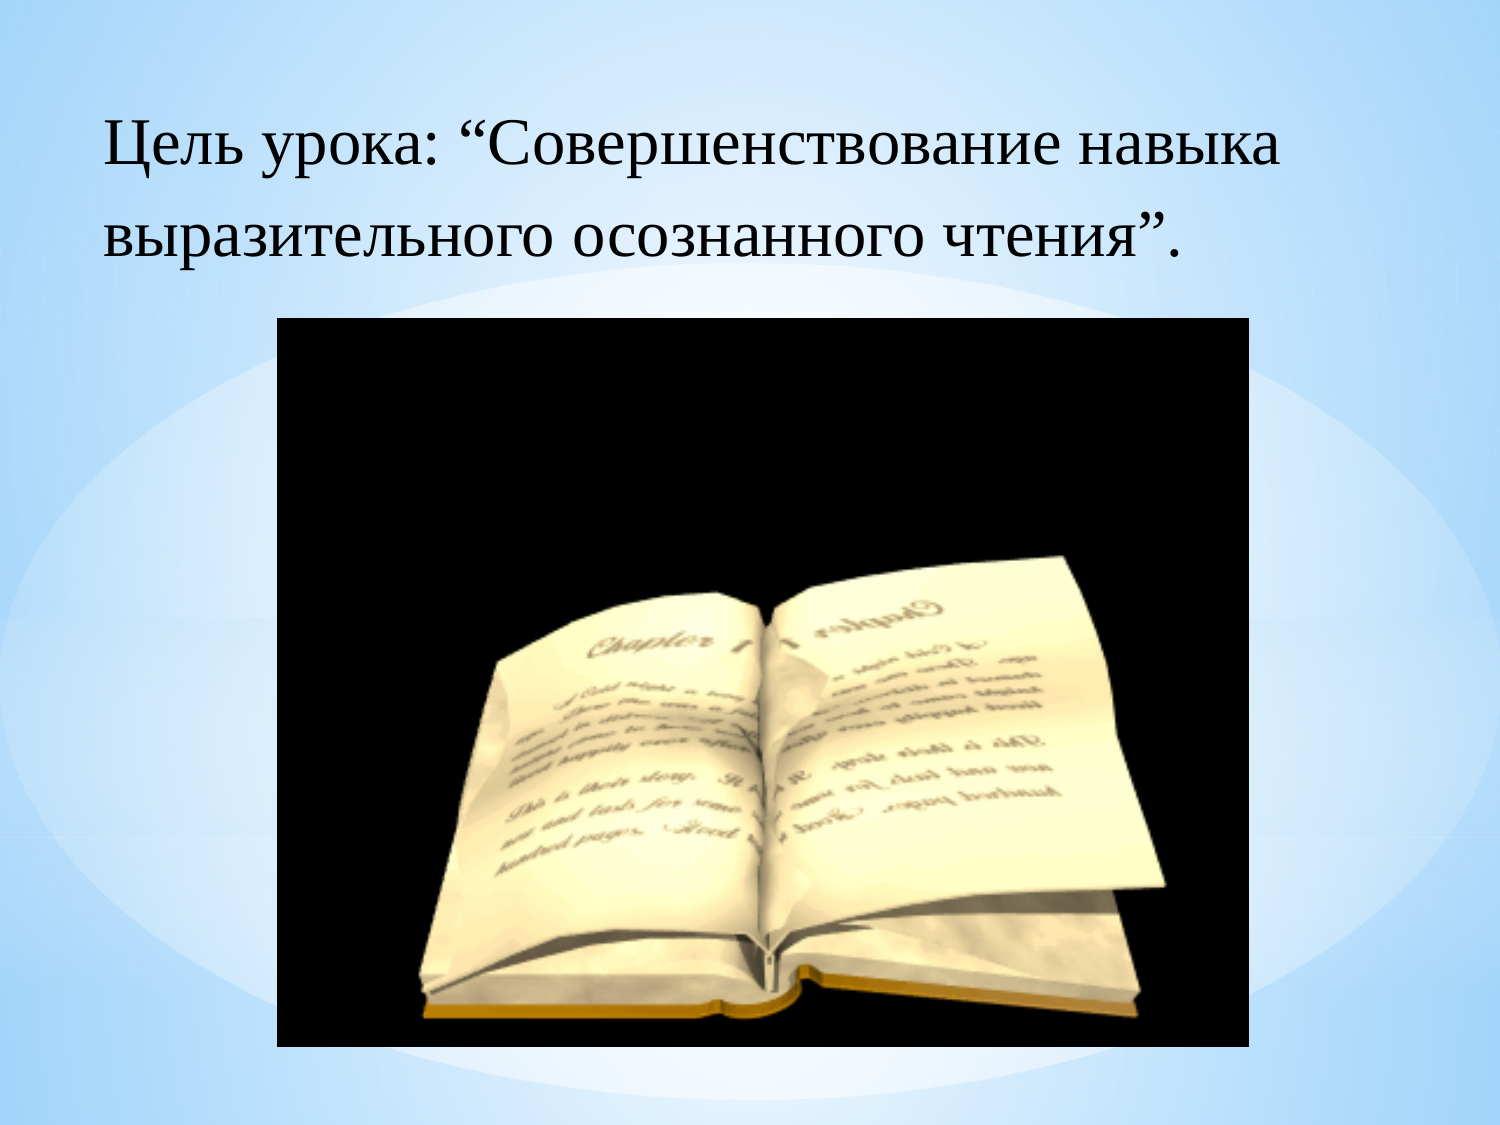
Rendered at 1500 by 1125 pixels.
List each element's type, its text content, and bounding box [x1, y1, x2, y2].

picture [277, 318, 1249, 1047]
text_box Цель урока: “Совершенствование навыка выразительного осознанного чтения”. [88, 78, 1400, 277]
